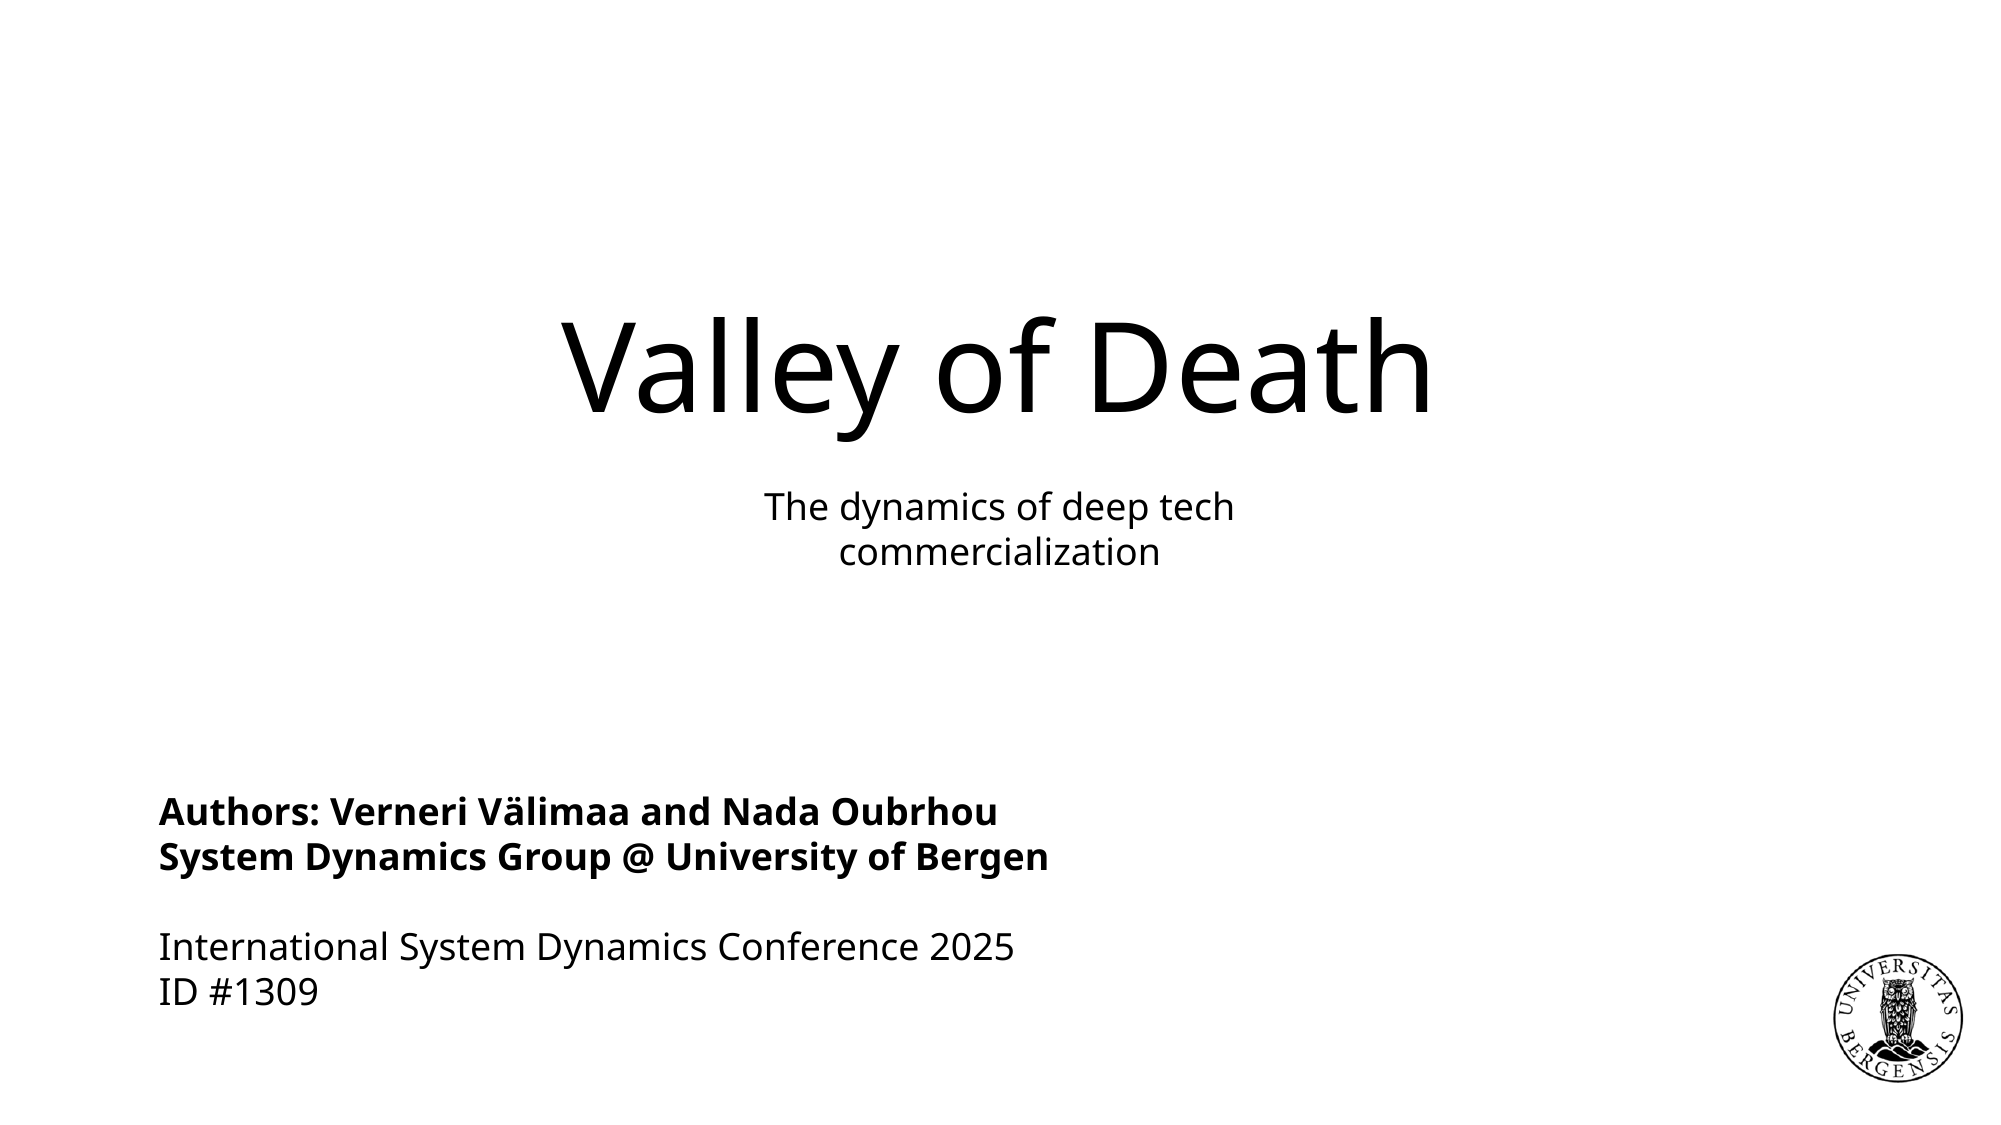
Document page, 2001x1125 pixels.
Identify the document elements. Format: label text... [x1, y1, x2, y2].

text_box Authors: Verneri Välimaa and Nada Oubrhou System Dynamics Group @ University of Bergen International System Dynamics Conference 2025 ID #1309 [144, 780, 1167, 1021]
title Valley of Death [249, 199, 1750, 448]
text_box The dynamics of deep tech commercialization [596, 475, 1404, 580]
picture [1817, 950, 1979, 1095]
